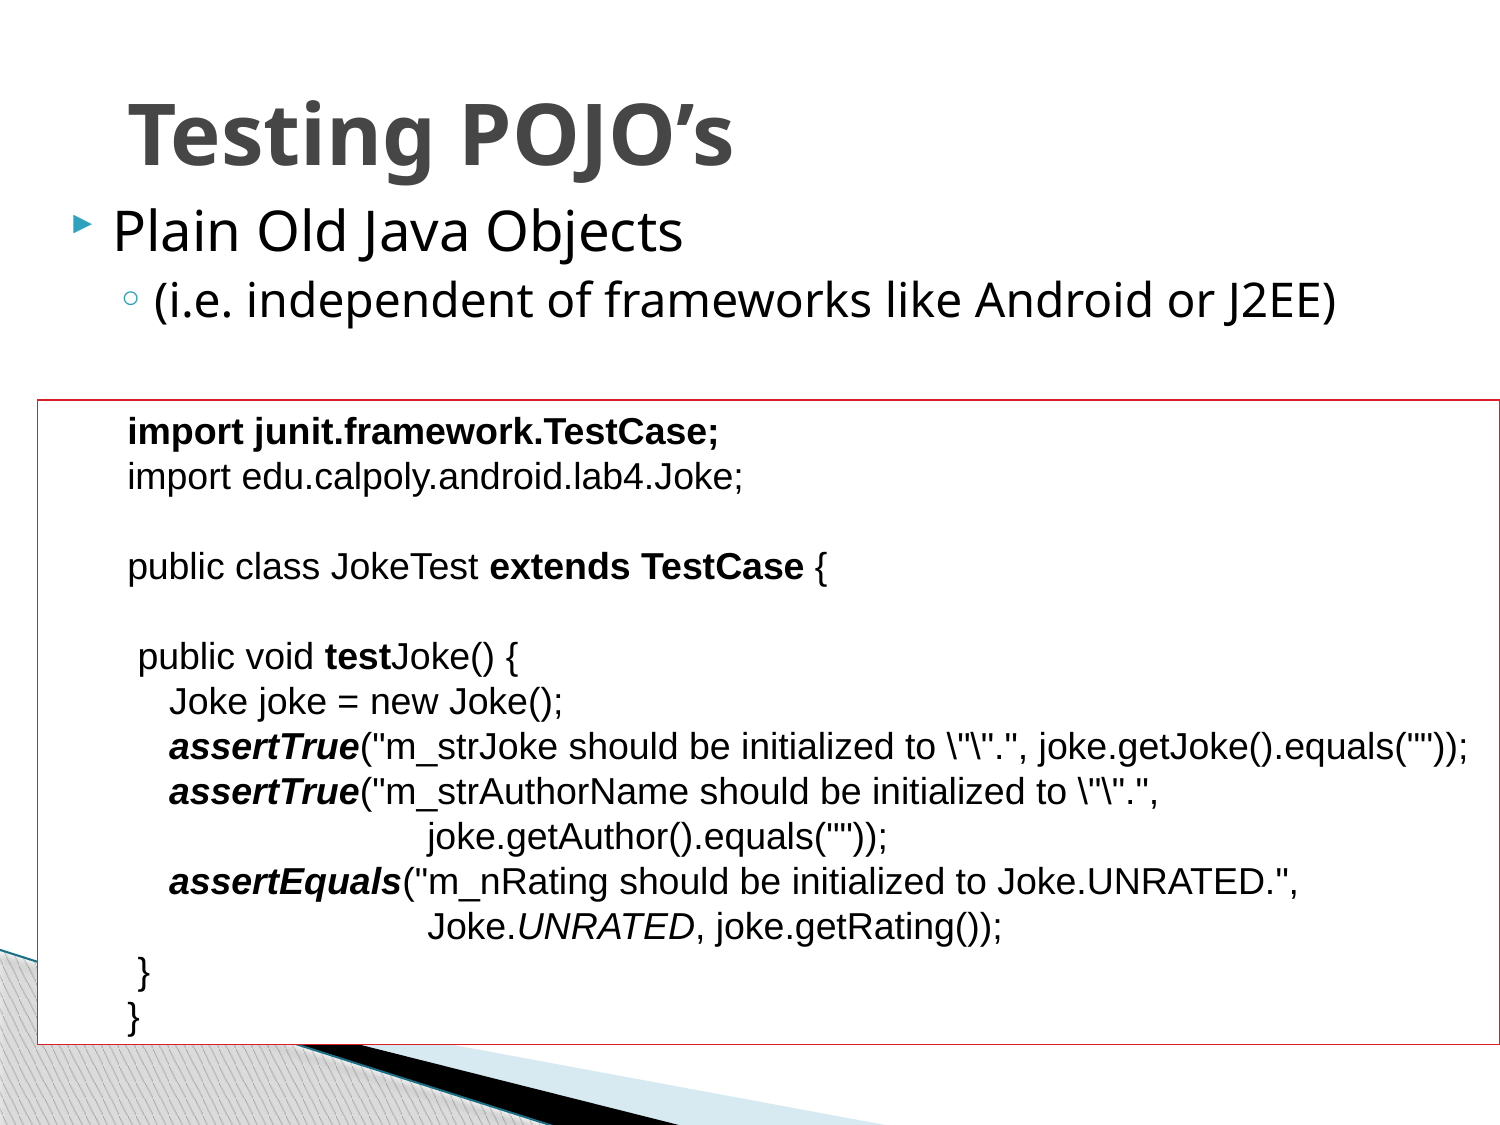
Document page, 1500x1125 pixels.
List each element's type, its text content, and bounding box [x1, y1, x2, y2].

list Plain Old Java Objects (i.e. independent of frameworks like Android or J2EE) [37, 187, 1500, 399]
text_box import junit.framework.TestCase; import edu.calpoly.android.lab4.Joke; public class JokeTest extends TestCase { public void testJoke() { Joke joke = new Joke(); assertTrue("m_strJoke should be initialized to \"\".", joke.getJoke().equals("")); assertTrue("m_strAuthorName should be initialized to \"\".", joke.getAuthor().equals("")); assertEquals("m_nRating should be initialized to Joke.UNRATED.", Joke.UNRATED, joke.getRating()); } } [37, 399, 1500, 1045]
title Testing POJO’s [112, 37, 1388, 187]
